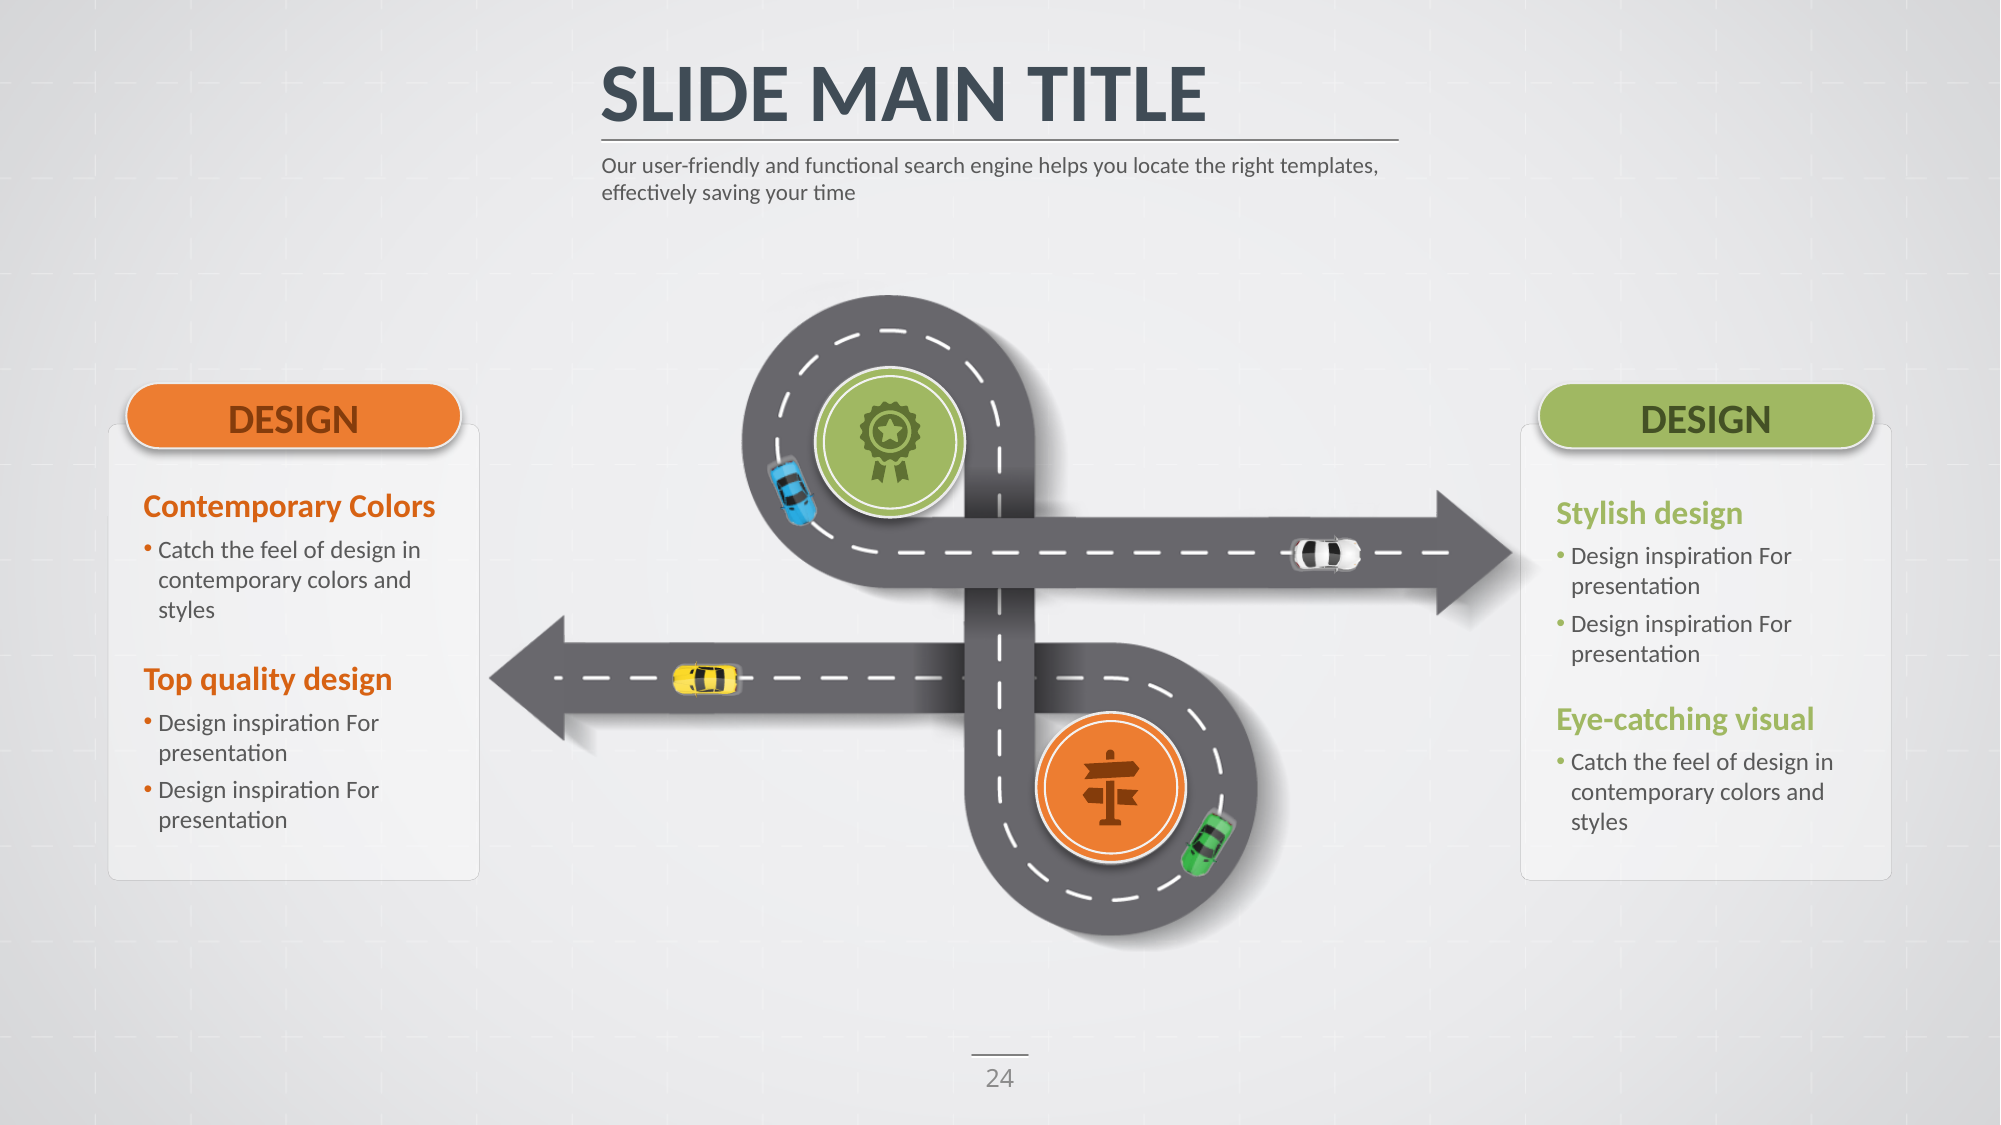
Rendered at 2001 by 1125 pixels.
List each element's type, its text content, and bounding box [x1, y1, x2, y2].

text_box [1036, 712, 1186, 863]
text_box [1561, 383, 1892, 881]
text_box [128, 476, 462, 632]
picture [0, 0, 2000, 1125]
slide_number 24 [923, 1049, 1077, 1110]
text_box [815, 367, 965, 518]
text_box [108, 383, 439, 881]
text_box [1541, 483, 1875, 676]
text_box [585, 30, 1415, 214]
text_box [1541, 689, 1875, 845]
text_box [128, 649, 462, 843]
